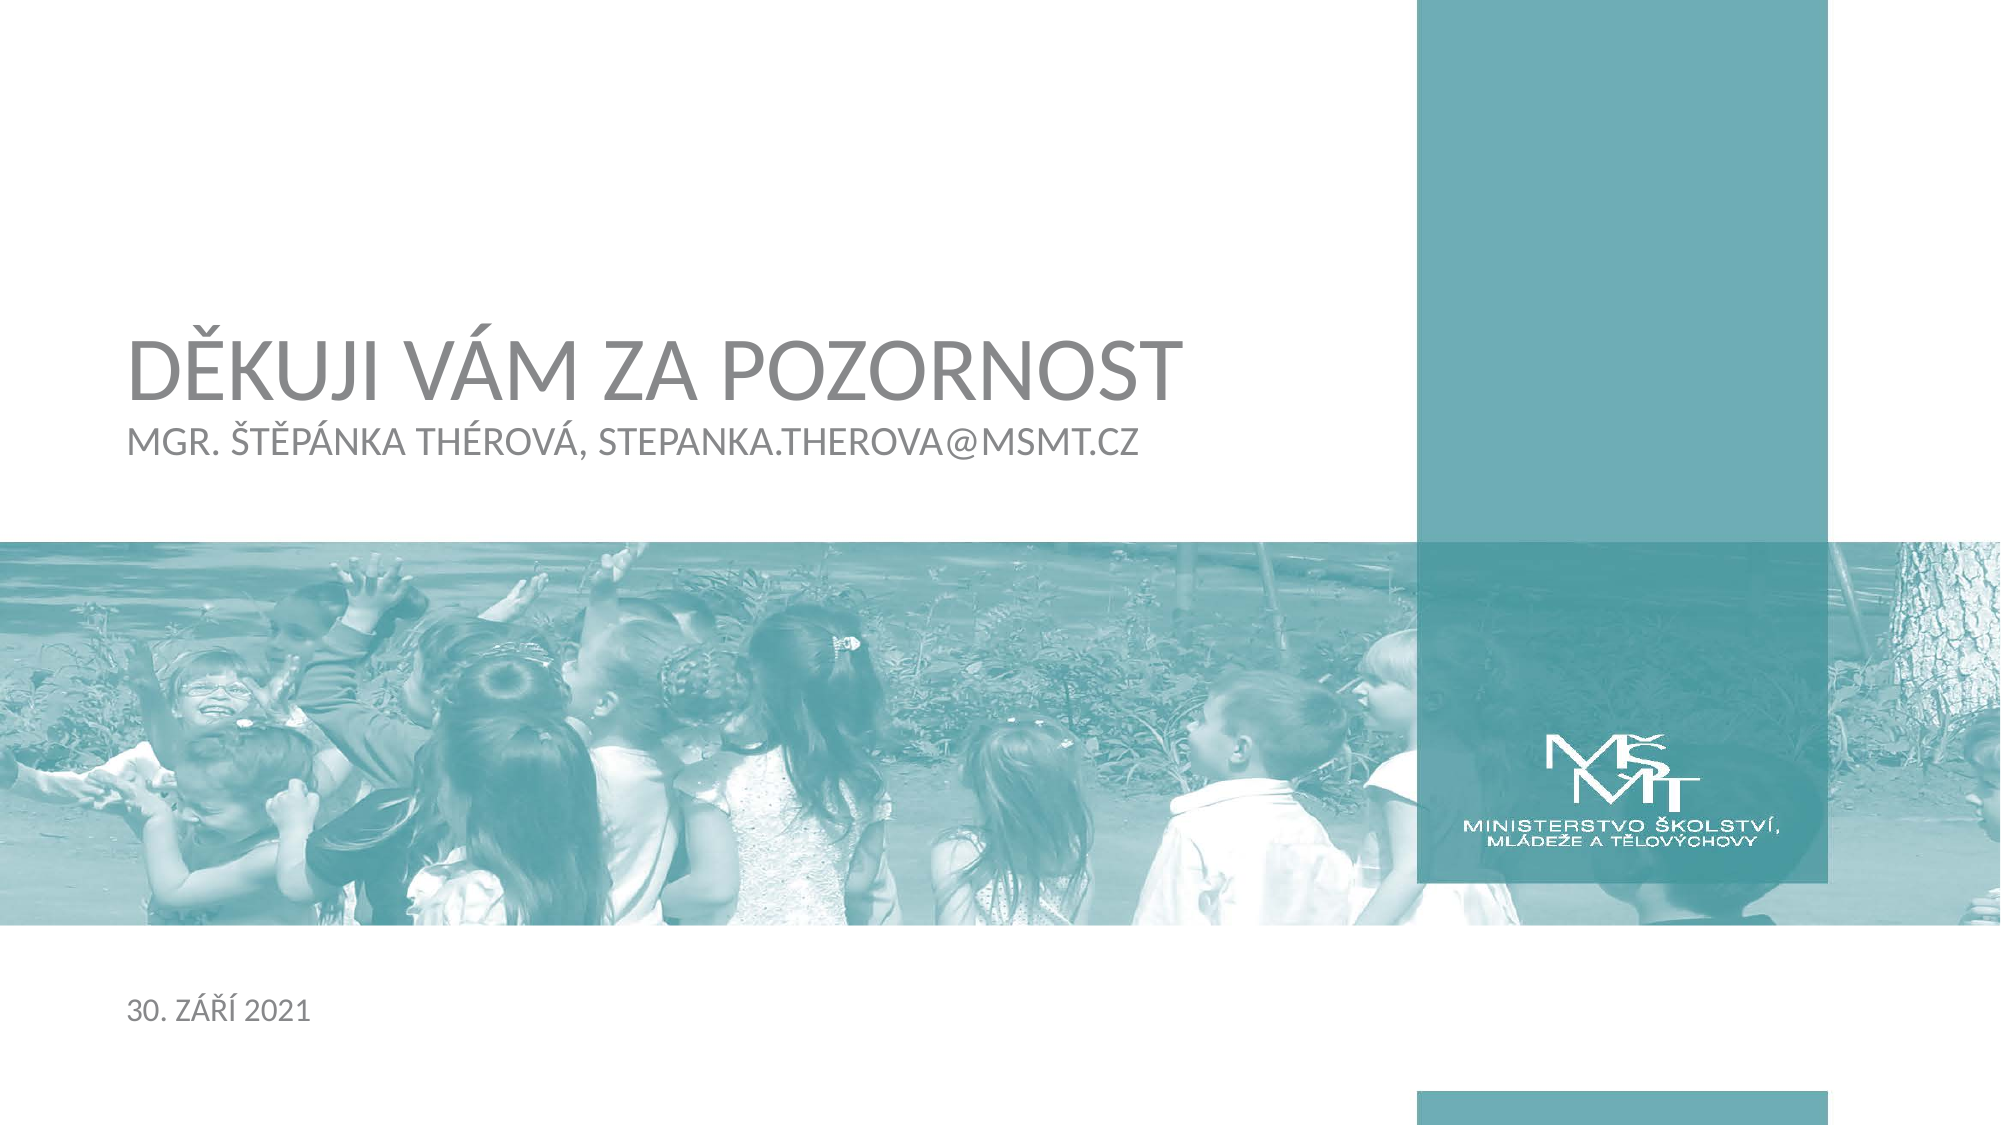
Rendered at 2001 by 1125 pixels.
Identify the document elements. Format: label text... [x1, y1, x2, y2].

picture [0, 0, 2001, 1125]
subtitle 30. září 2021 [125, 987, 976, 1057]
title Děkuji Vám za pozornost Mgr. Štěpánka Thérová, stepanka.therova@msmt.cz [125, 46, 1410, 535]
